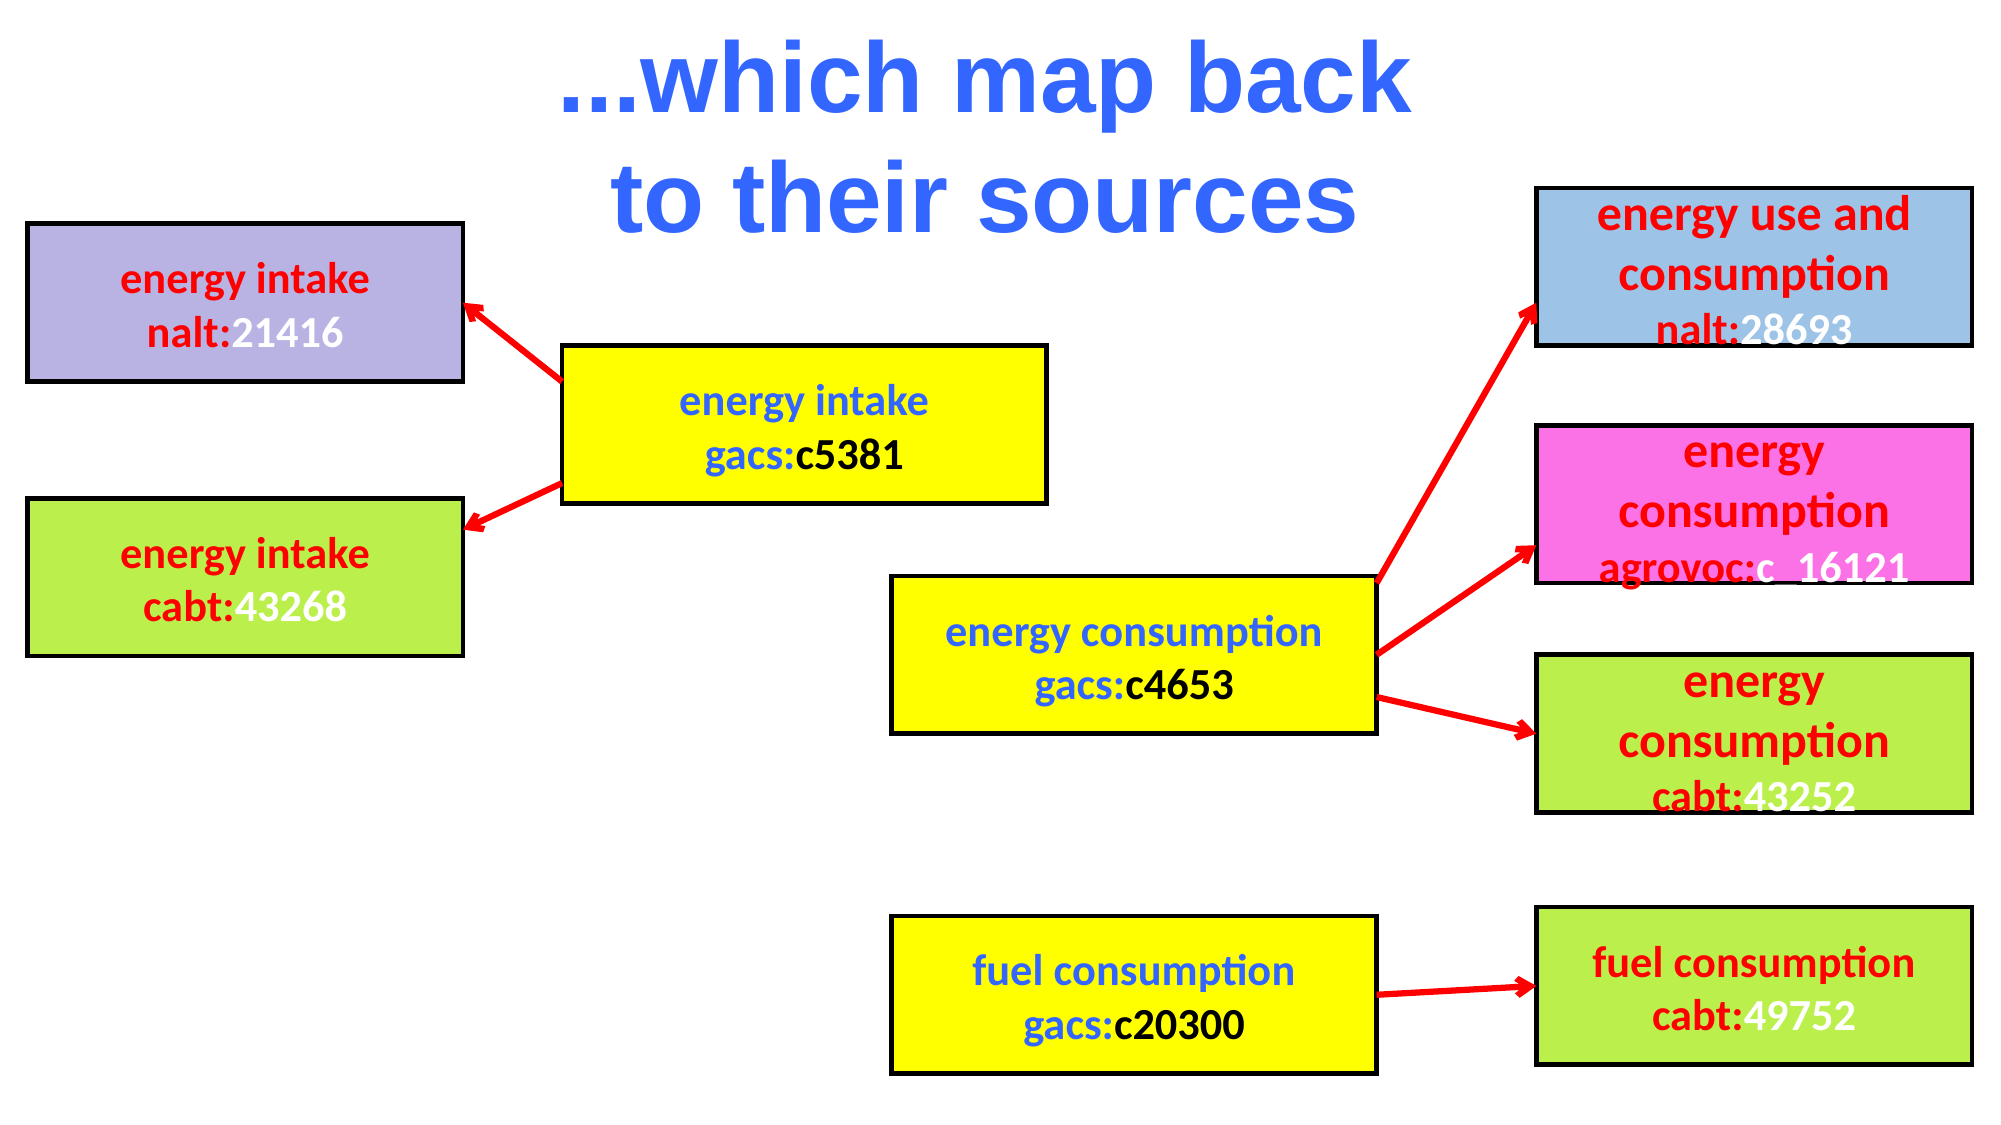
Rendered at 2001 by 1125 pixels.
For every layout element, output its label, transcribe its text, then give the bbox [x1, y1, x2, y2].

text_box energy intake nalt:21416 [27, 223, 463, 382]
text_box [1376, 545, 1537, 655]
text_box energy consumption agrovoc:c_16121 [1537, 425, 1972, 584]
text_box fuel consumption gacs:c20300 [891, 915, 1377, 1074]
text_box fuel consumption cabt:49752 [1536, 906, 1972, 1065]
text_box energy intake cabt:43268 [27, 498, 463, 657]
text_box energy consumption cabt:43252 [1536, 654, 1972, 813]
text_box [1376, 697, 1537, 734]
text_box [1376, 302, 1537, 545]
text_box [462, 302, 563, 382]
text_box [1376, 985, 1537, 995]
text_box energy consumption gacs:c4653 [891, 575, 1377, 734]
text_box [462, 483, 563, 530]
text_box ...which map back to their sources [85, 14, 1886, 273]
text_box energy use and consumption nalt:28693 [1536, 187, 1972, 346]
text_box energy intake gacs:c5381 [561, 345, 1047, 504]
